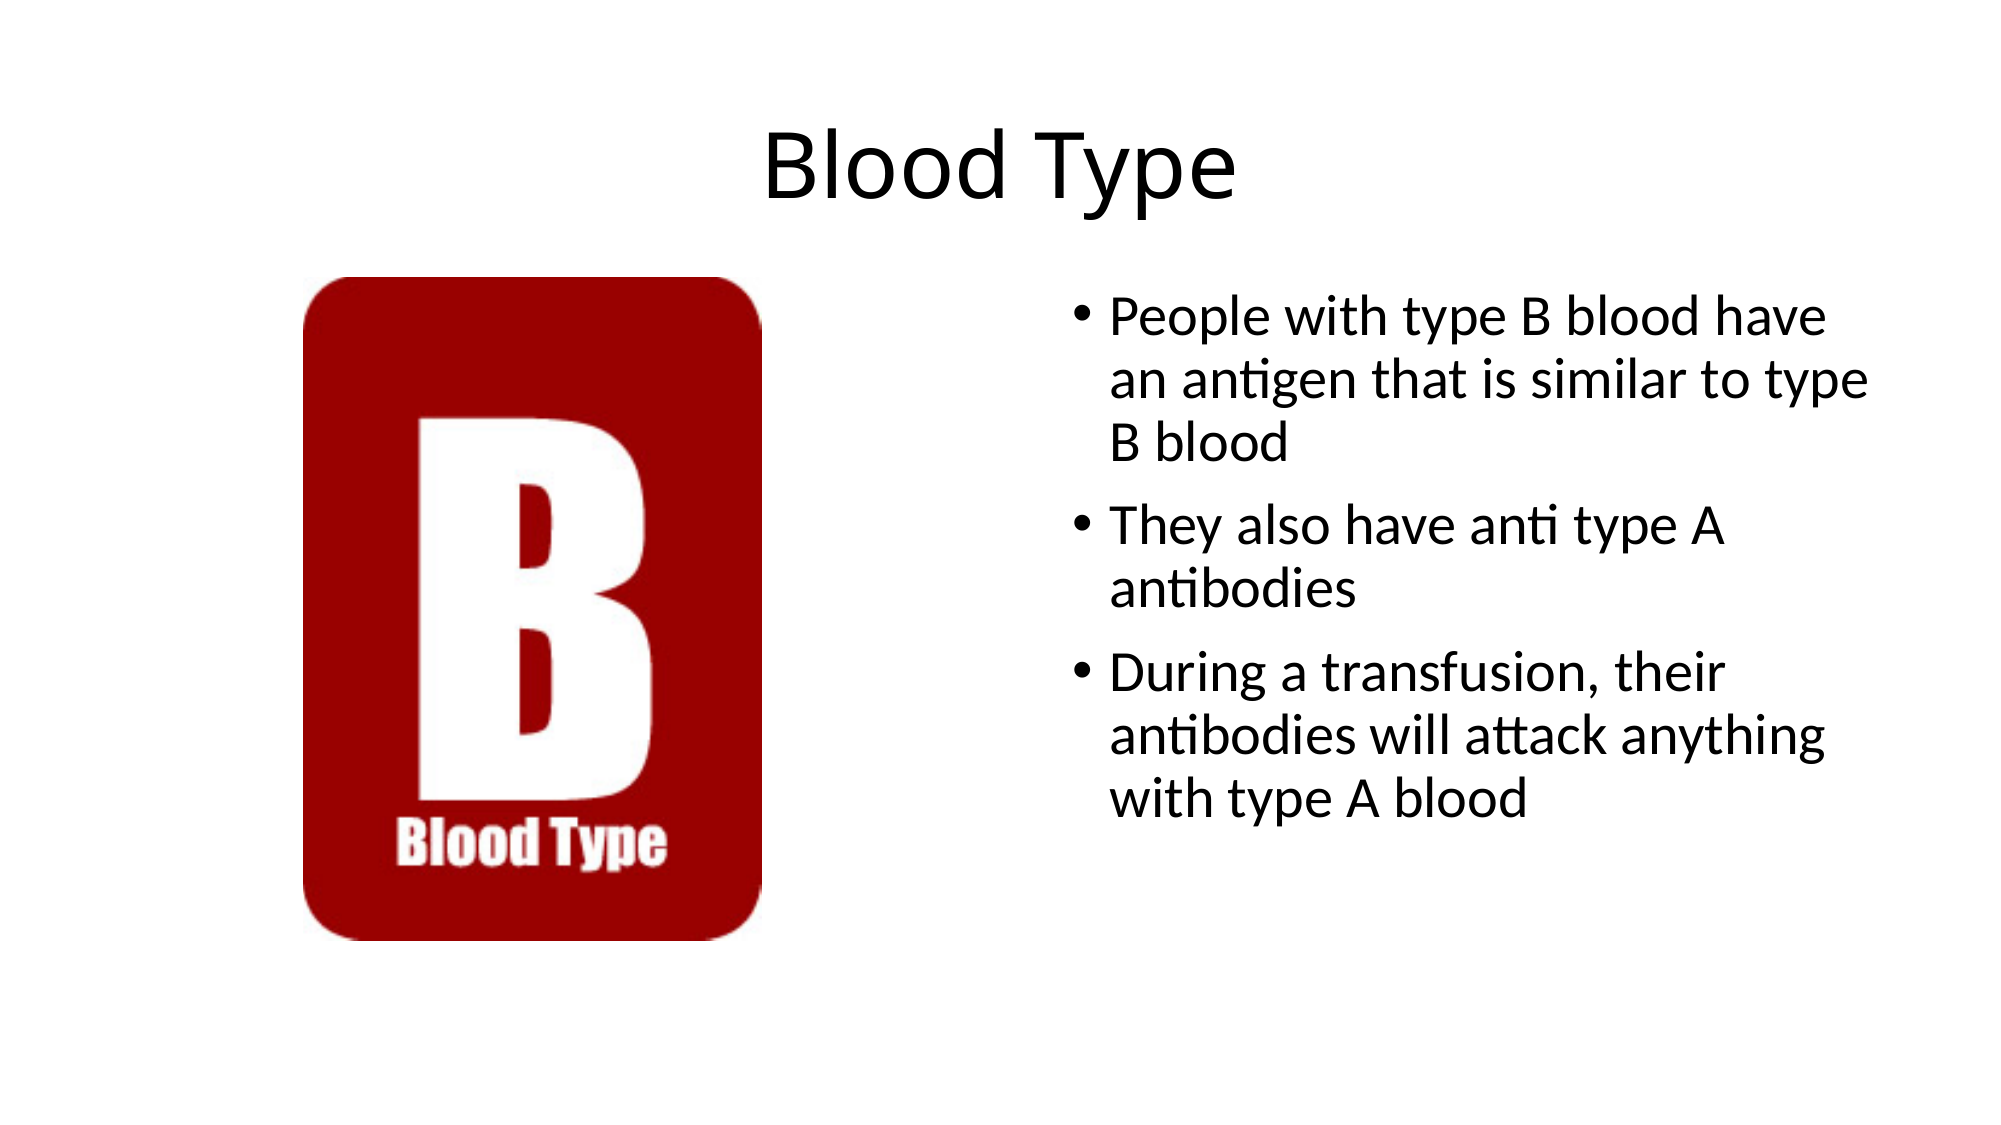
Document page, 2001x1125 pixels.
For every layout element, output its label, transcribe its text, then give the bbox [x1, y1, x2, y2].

title Blood Type [137, 59, 1863, 278]
picture [303, 277, 762, 941]
list People with type B blood have an antigen that is similar to type B blood They also have anti type A antibodies During a transfusion, their antibodies will attack anything with type A blood [1057, 277, 1907, 992]
